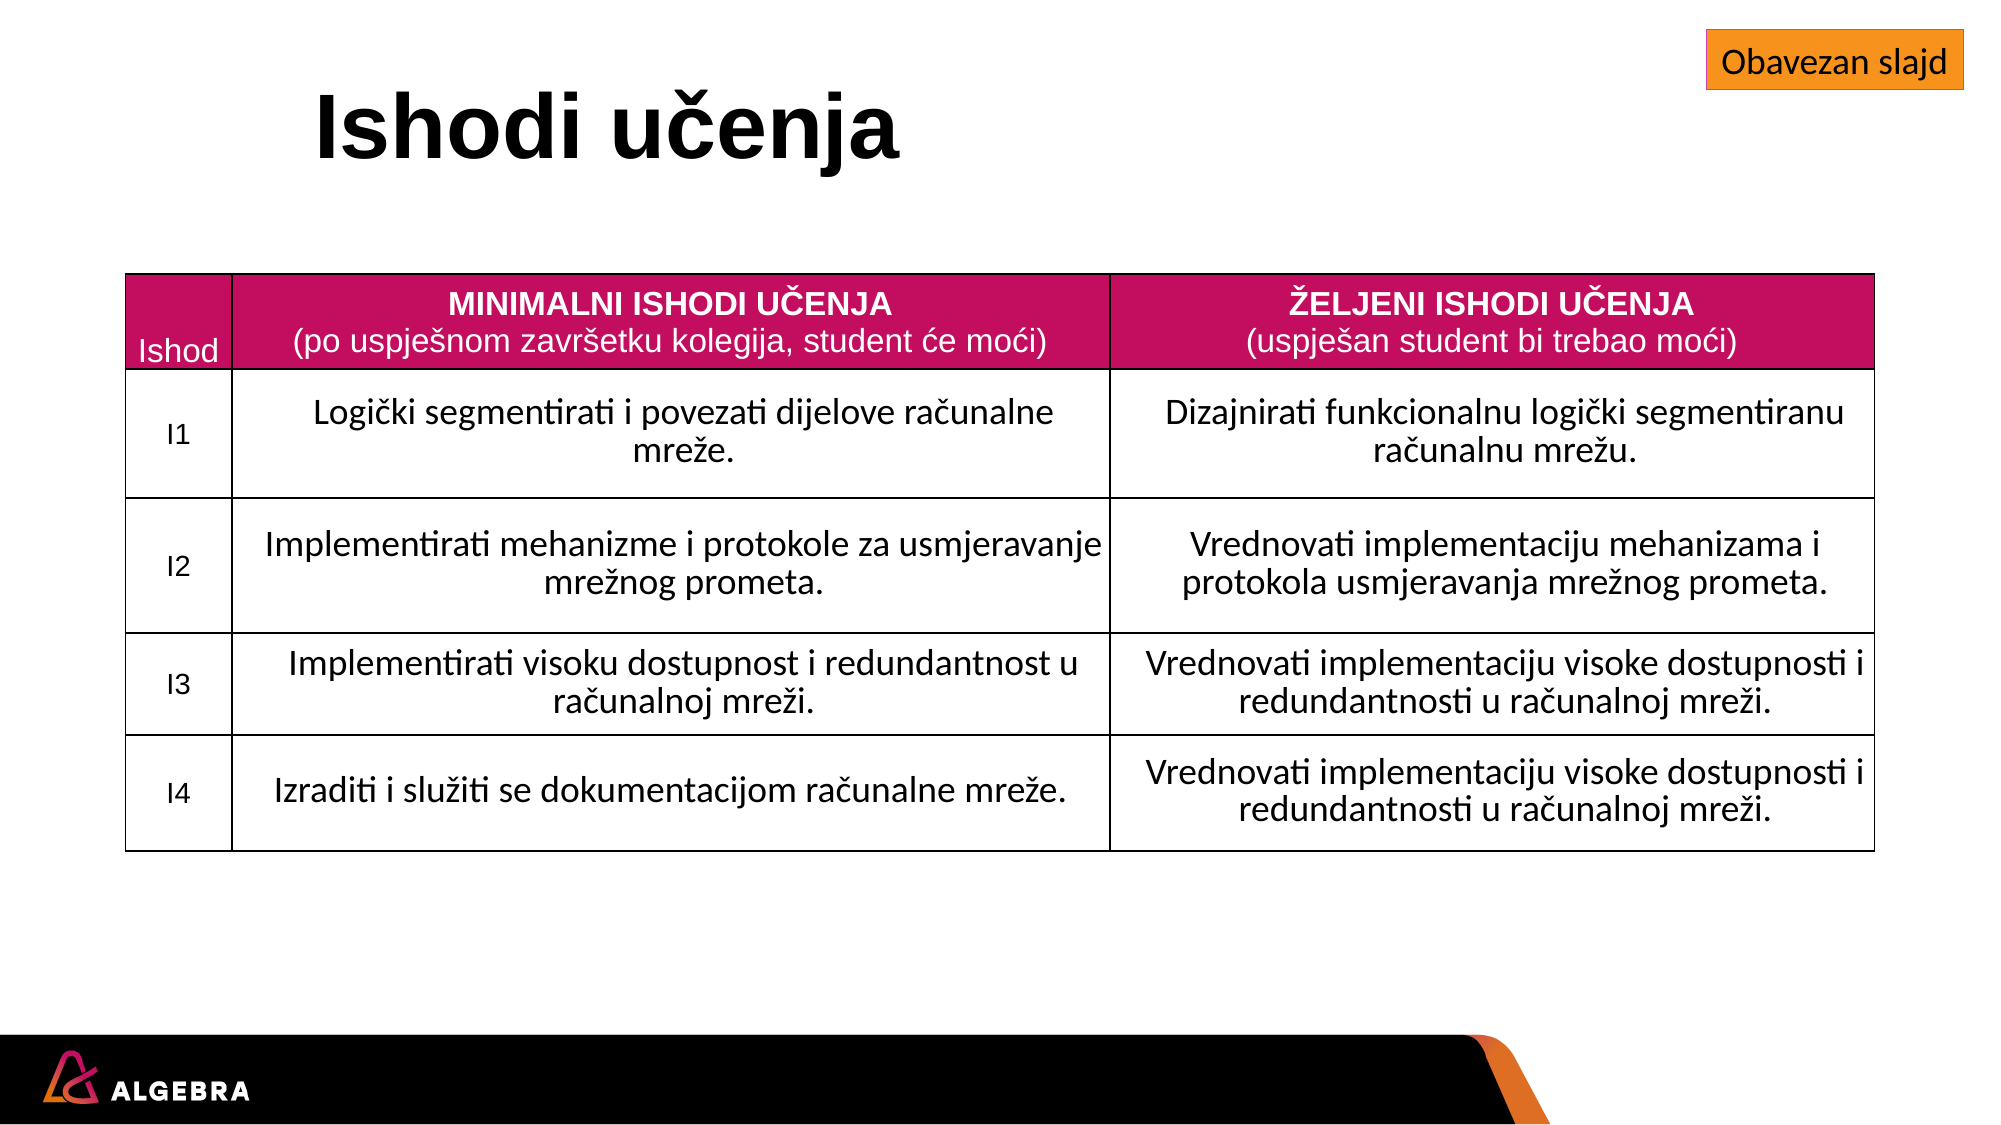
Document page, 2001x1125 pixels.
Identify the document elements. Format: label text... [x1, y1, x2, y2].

table_cell Izraditi i služiti se dokumentacijom računalne mreže. [233, 736, 1109, 850]
table_cell Implementirati visoku dostupnost i redundantnost u računalnoj mreži. [233, 634, 1109, 734]
table_cell I1 [126, 370, 231, 497]
title Ishodi učenja [299, 37, 1700, 220]
table_cell Vrednovati implementaciju visoke dostupnosti i redundantnosti u računalnoj mreži. [1111, 634, 1874, 734]
table_cell Vrednovati implementaciju visoke dostupnosti i redundantnosti u računalnoj mreži. [1111, 736, 1874, 850]
table_cell Logički segmentirati i povezati dijelove računalne mreže. [233, 370, 1109, 497]
table_cell Dizajnirati funkcionalnu logički segmentiranu računalnu mrežu. [1111, 370, 1874, 497]
table_cell Implementirati mehanizme i protokole za usmjeravanje mrežnog prometa. [233, 499, 1109, 632]
table_cell I4 [126, 736, 231, 850]
table_cell Vrednovati implementaciju mehanizama i protokola usmjeravanja mrežnog prometa. [1111, 499, 1874, 632]
table_header Ishod [126, 275, 231, 368]
picture [0, 1034, 1733, 1125]
table_cell I2 [126, 499, 231, 632]
text_box Obavezan slajd [1706, 29, 1964, 90]
table_cell I3 [126, 634, 231, 734]
table_header ŽELJENI ISHODI UČENJA (uspješan student bi trebao moći) [1111, 275, 1874, 368]
table_header MINIMALNI ISHODI UČENJA (po uspješnom završetku kolegija, student će moći) [233, 275, 1109, 368]
